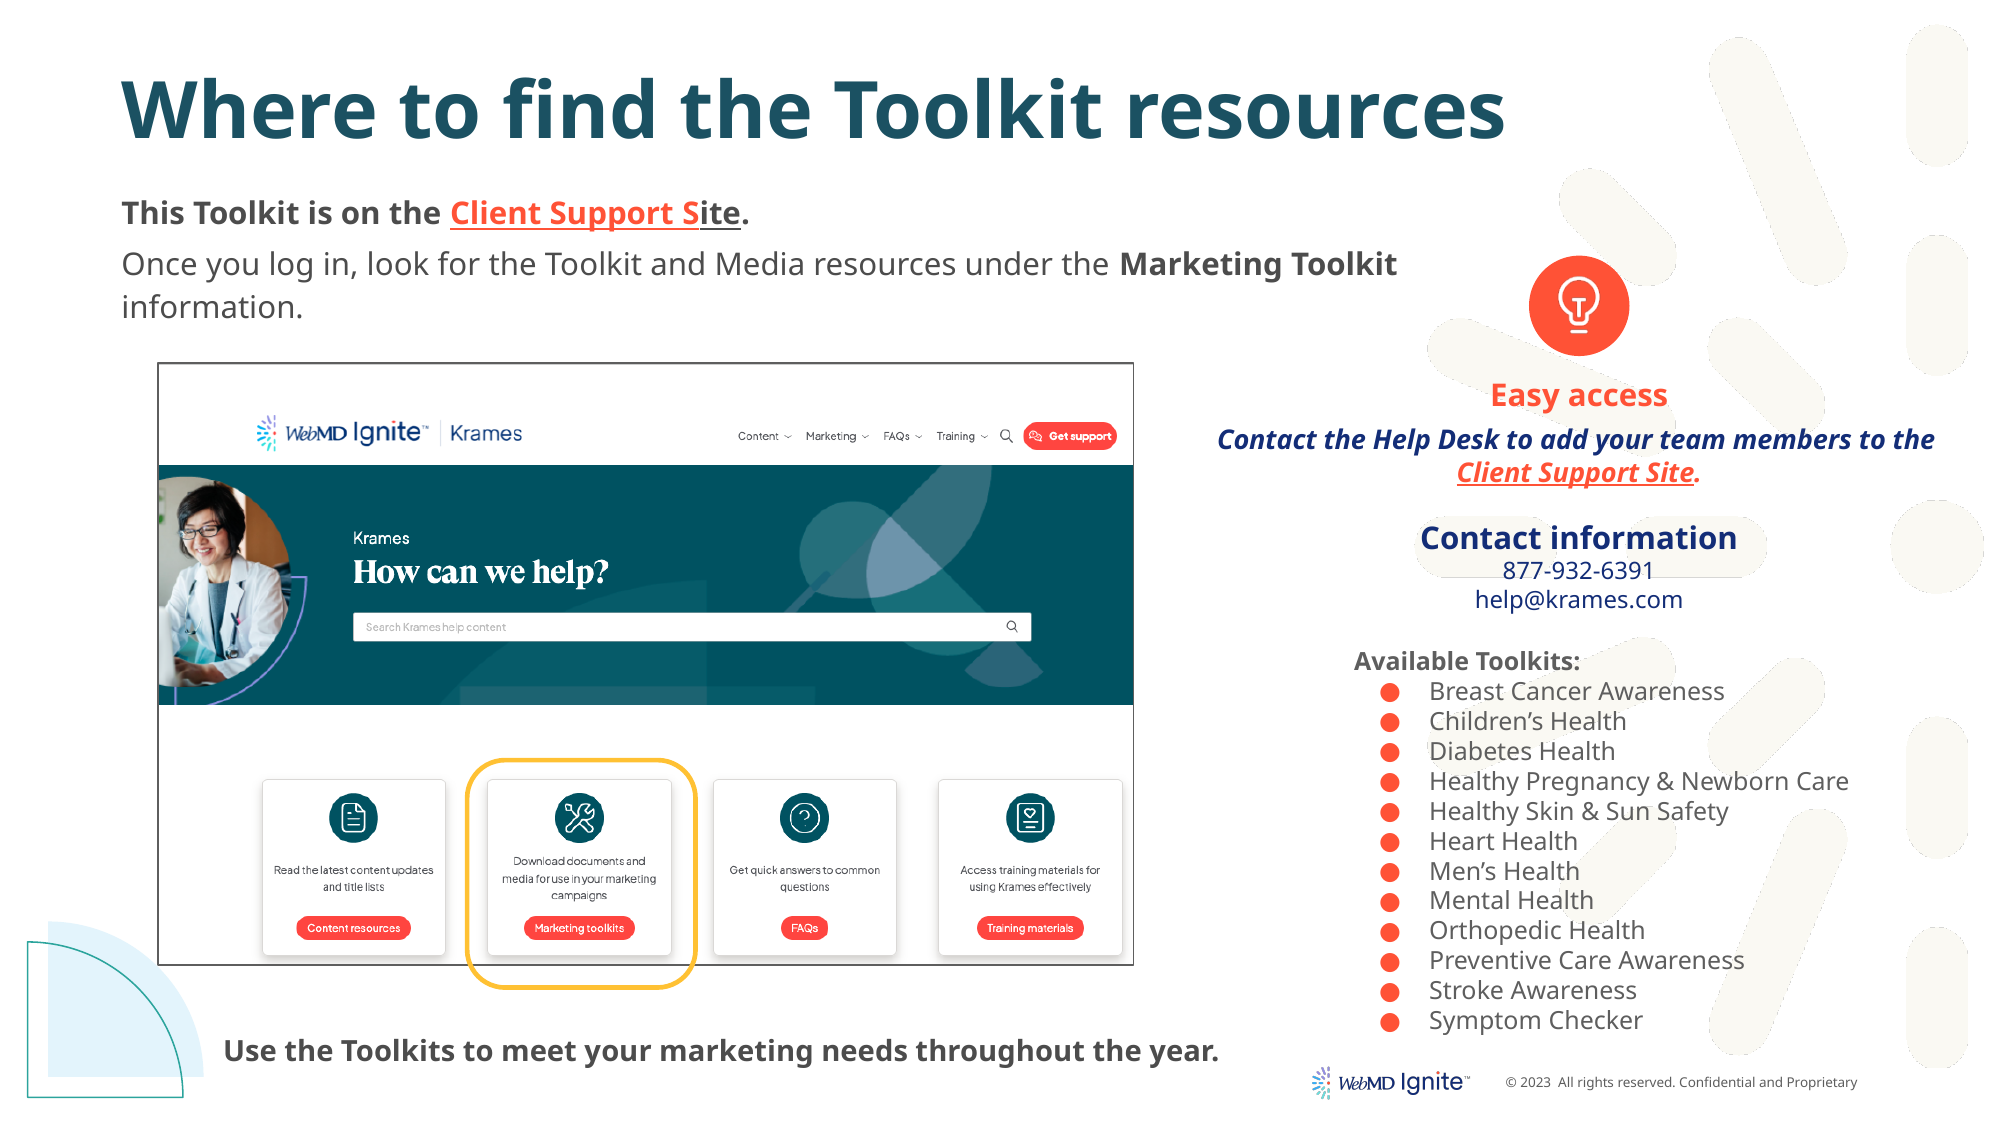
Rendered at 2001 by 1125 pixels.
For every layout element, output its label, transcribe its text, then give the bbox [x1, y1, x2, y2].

text_box [476, 974, 687, 988]
text_box This Toolkit is on the Client Support Site. [121, 187, 1353, 237]
text_box Easy access Contact the Help Desk to add your team members to the Client Support Site. Contact information 877-932-6391 help@krames.com [1197, 359, 1961, 629]
text_box Use the Toolkits to meet your marketing needs throughout the year. [209, 1027, 1242, 1068]
title Where to find the Toolkit resources [121, 0, 1864, 166]
picture [1308, 1063, 1474, 1103]
picture [158, 363, 1133, 965]
text_box Available Toolkits: Breast Cancer Awareness Children’s Health Diabetes Health Healthy Pregnancy & Newborn Care Healthy Skin & Sun Safety Heart Health Men’s Health Mental Health Orthopedic Health Preventive Care Awareness Stroke Awareness Symptom Checker [1339, 630, 1871, 1050]
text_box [1528, 255, 1630, 357]
text_box Once you log in, look for the Toolkit and Media resources under the Marketing Toolkit information. [121, 238, 1473, 325]
